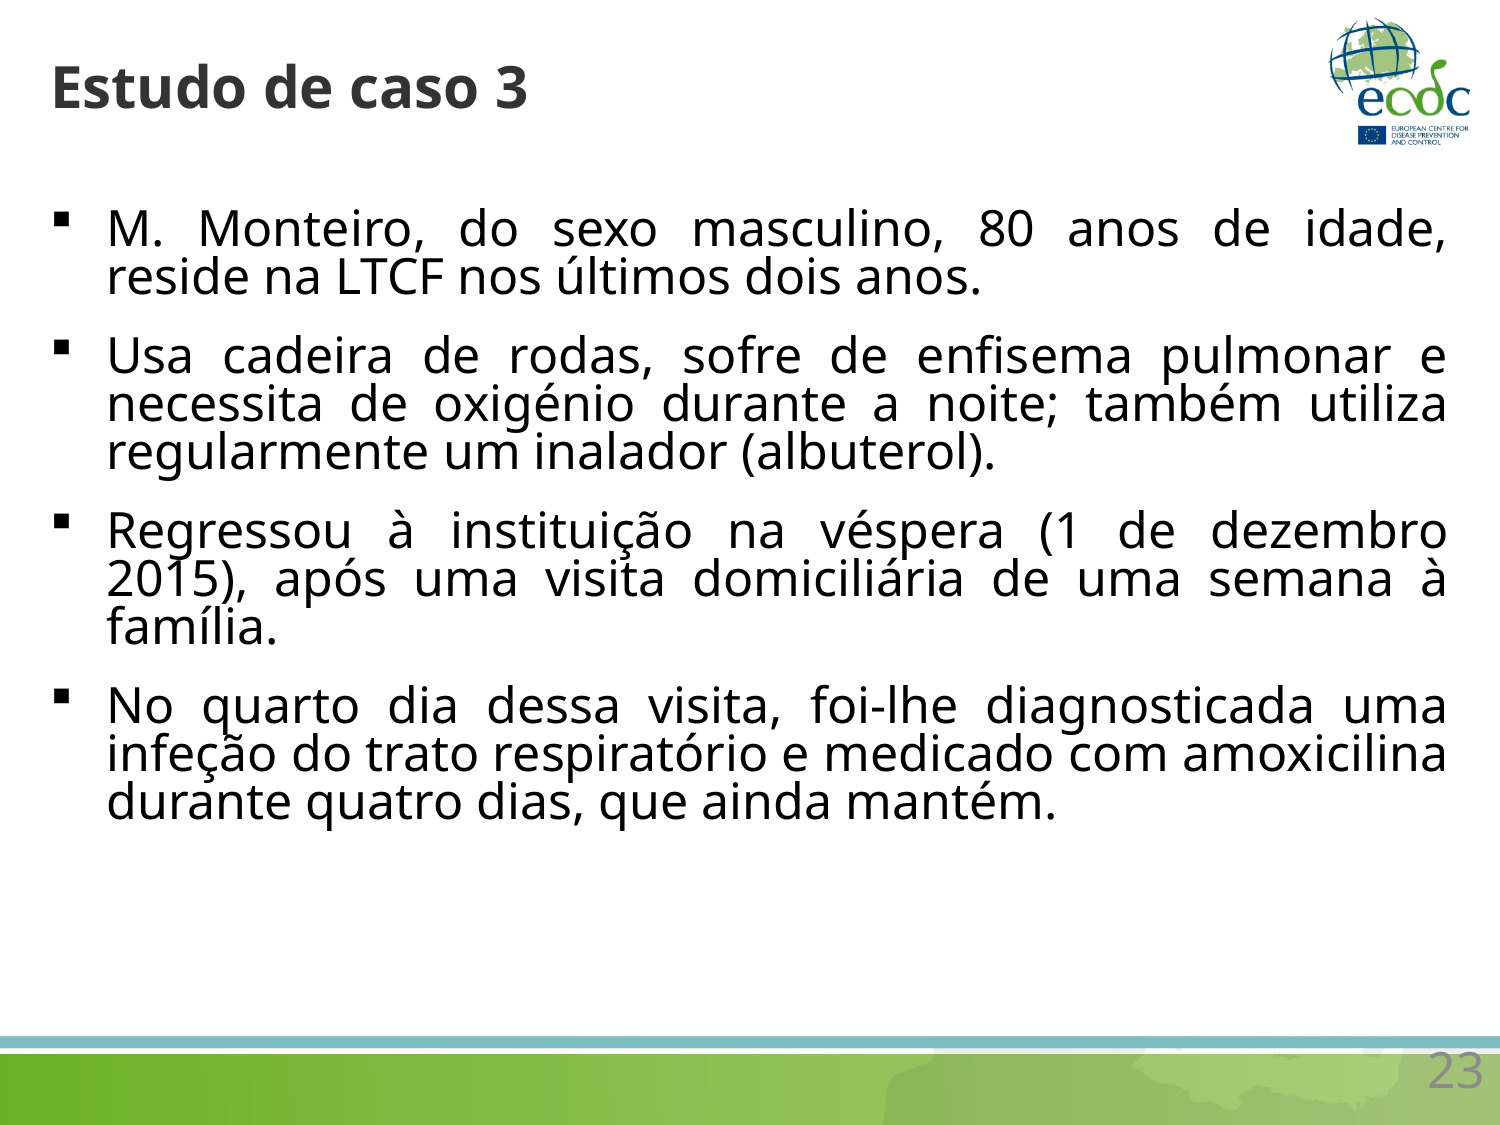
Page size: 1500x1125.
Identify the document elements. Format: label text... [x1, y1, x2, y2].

slide_number 23 [1149, 1042, 1500, 1103]
title Estudo de caso 3 [49, 58, 1401, 152]
picture [0, 1036, 1500, 1125]
picture [1328, 17, 1473, 148]
list M. Monteiro, do sexo masculino, 80 anos de idade, reside na LTCF nos últimos dois anos. Usa cadeira de rodas, sofre de enfisema pulmonar e necessita de oxigénio durante a noite; também utiliza regularmente um inalador (albuterol). Regressou à instituição na véspera (1 de dezembro 2015), após uma visita domiciliária de uma semana à família. No quarto dia dessa visita, foi-lhe diagnosticada uma infeção do trato respiratório e medicado com amoxicilina durante quatro dias, que ainda mantém. [49, 207, 1450, 1015]
